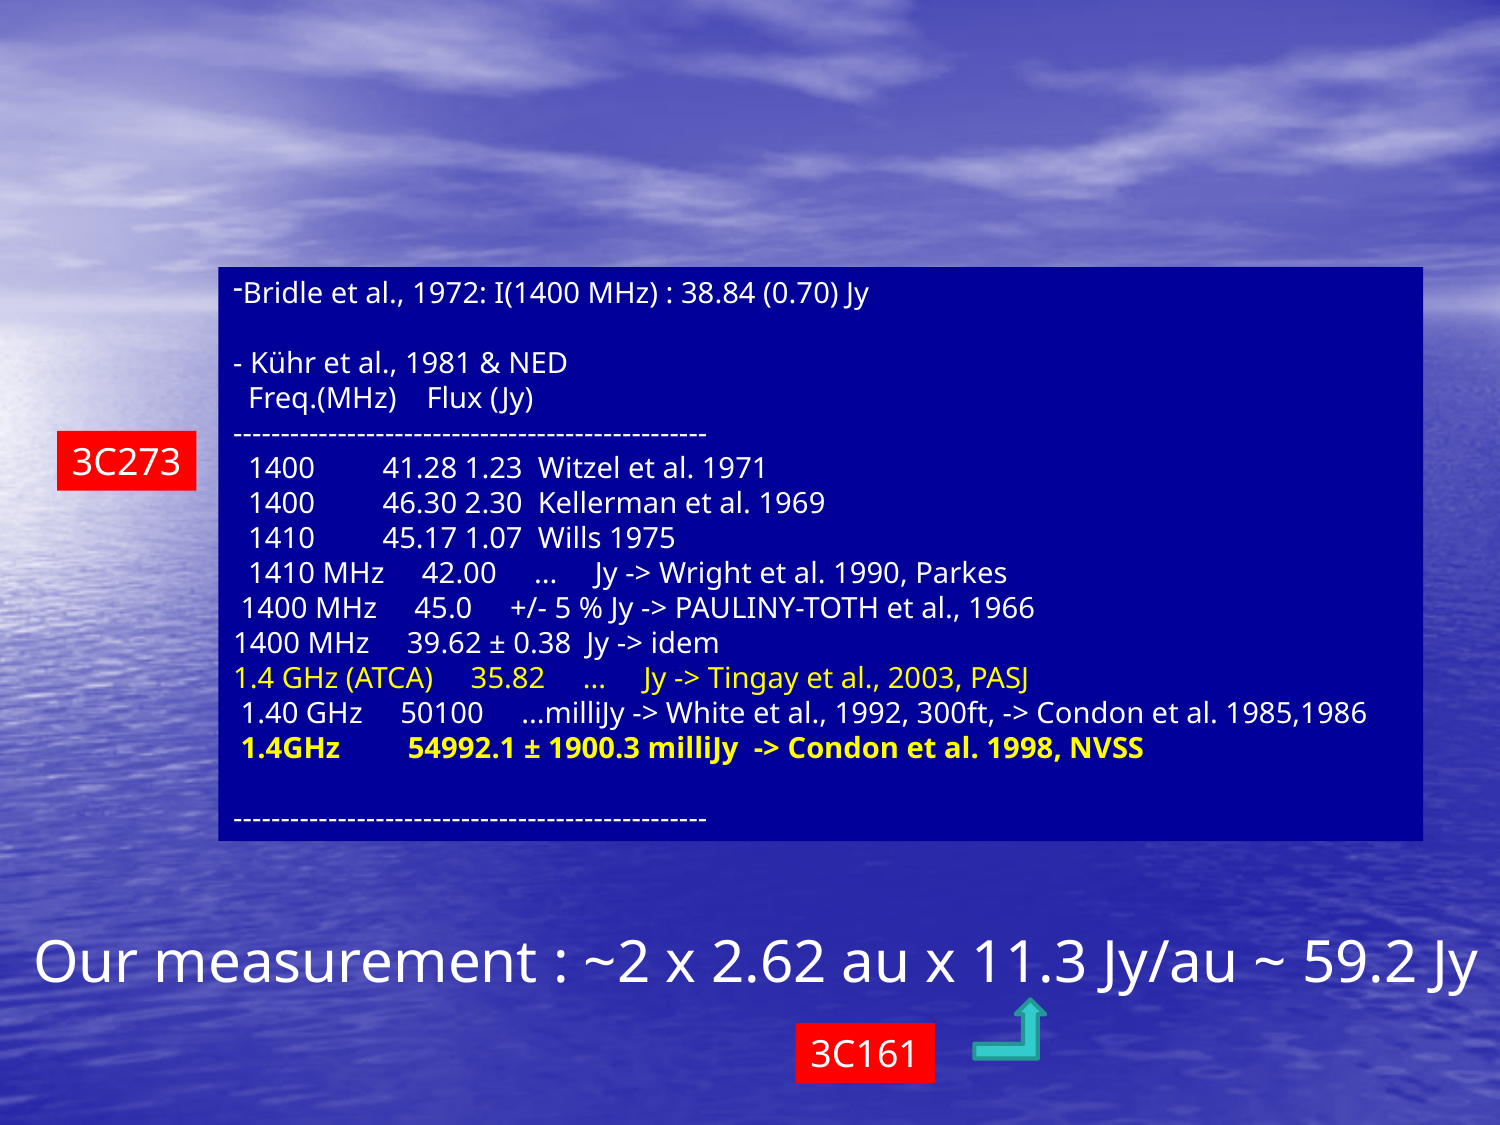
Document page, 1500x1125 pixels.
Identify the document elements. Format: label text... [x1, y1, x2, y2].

text_box Our measurement : ~2 x 2.62 au x 11.3 Jy/au ~ 59.2 Jy [18, 916, 1494, 1002]
text_box 3C161 [795, 1023, 935, 1083]
text_box Bridle et al., 1972: I(1400 MHz) : 38.84 (0.70) Jy - Kühr et al., 1981 & NED Freq.(MHz) Flux (Jy) -------------------------------------------------- 1400 41.28 1.23 Witzel et al. 1971 1400 46.30 2.30 Kellerman et al. 1969 1410 45.17 1.07 Wills 1975 1410 MHz 42.00 ... Jy -> Wright et al. 1990, Parkes 1400 MHz 45.0 +/- 5 % Jy -> PAULINY-TOTH et al., 1966 1400 MHz 39.62 ± 0.38 Jy -> idem 1.4 GHz (ATCA) 35.82 ... Jy -> Tingay et al., 2003, PASJ 1.40 GHz 50100 ...milliJy -> White et al., 1992, 300ft, -> Condon et al. 1985,1986 1.4GHz 54992.1 ± 1900.3 milliJy -> Condon et al. 1998, NVSS -------------------------------------------------- [218, 267, 1424, 842]
text_box 3C273 [57, 430, 197, 491]
text_box [972, 997, 1048, 1061]
